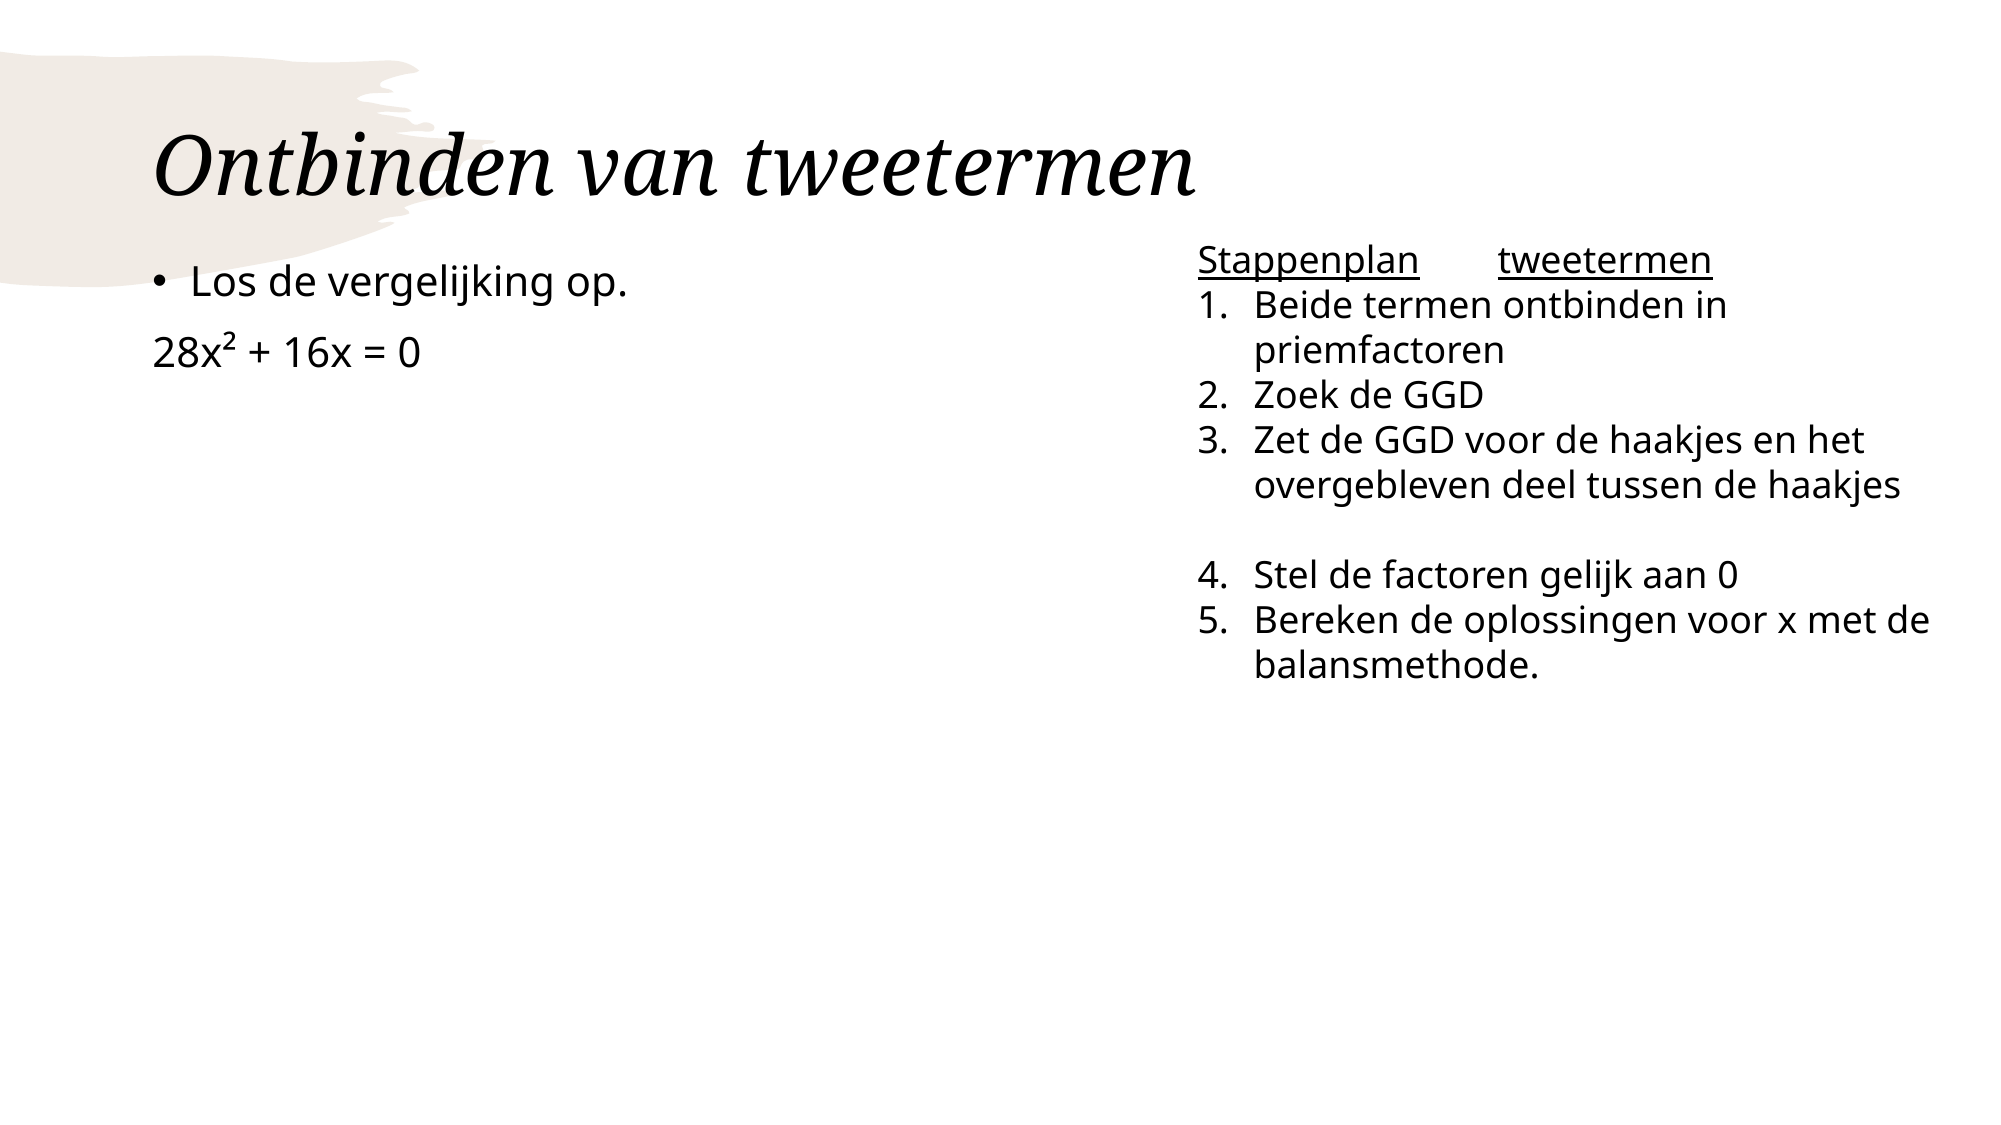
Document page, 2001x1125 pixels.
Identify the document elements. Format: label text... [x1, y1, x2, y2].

title Ontbinden van tweetermen [137, 59, 1863, 278]
list Los de vergelijking op. 28x² + 16x = 0 [137, 247, 846, 1031]
text_box Stappenplan tweetermen Beide termen ontbinden in priemfactoren Zoek de GGD Zet de GGD voor de haakjes en het overgebleven deel tussen de haakjes Stel de factoren gelijk aan 0 Bereken de oplossingen voor x met de balansmethode. [1182, 228, 2000, 694]
